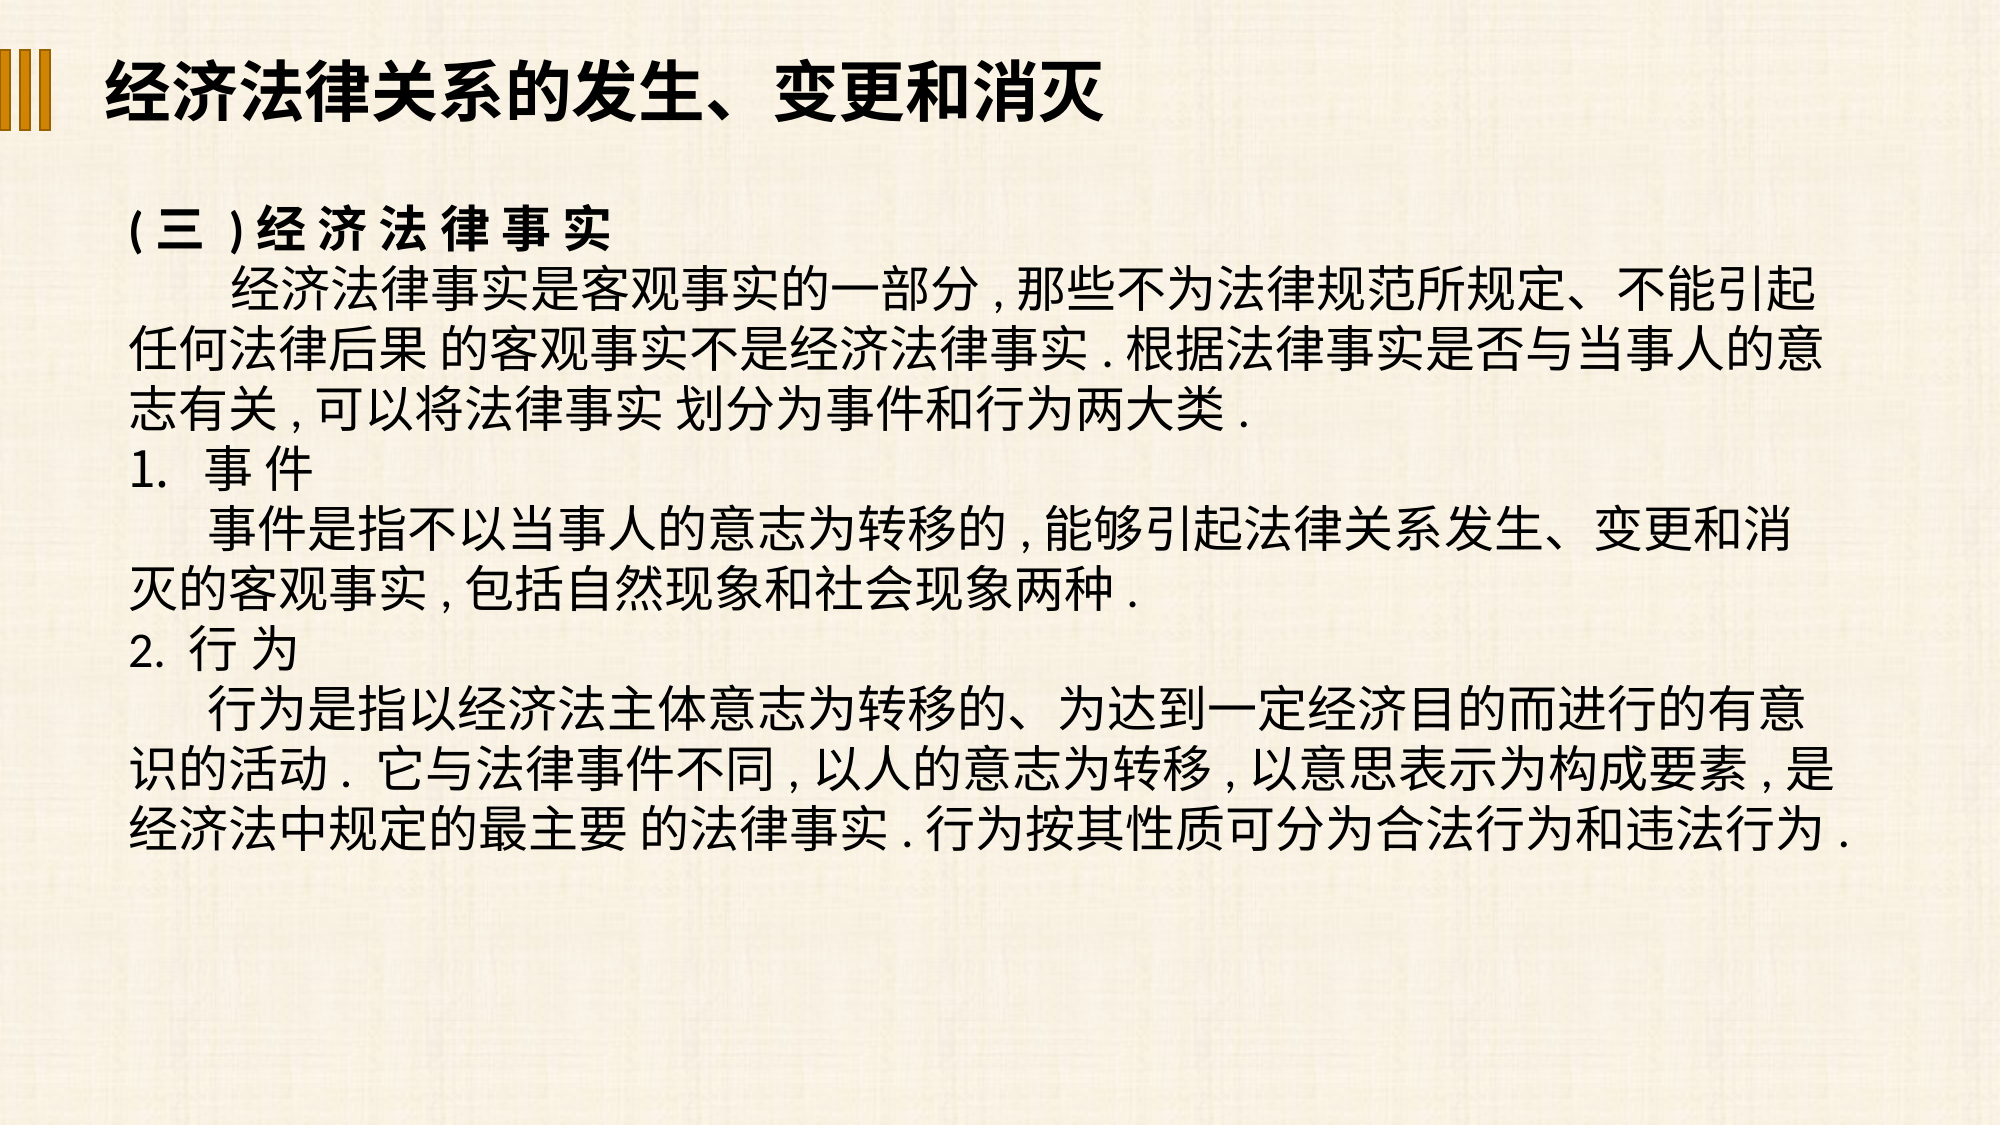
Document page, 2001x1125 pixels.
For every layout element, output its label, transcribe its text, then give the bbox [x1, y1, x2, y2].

text_box 经济法律关系的发生、变更和消灭 [89, 41, 1287, 137]
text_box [0, 49, 50, 131]
text_box (三 )经 济 法 律 事 实 经济法律事实是客观事实的一部分,那些不为法律规范所规定、不能引起任何法律后果 的客观事实不是经济法律事实.根据法律事实是否与当事人的意志有关,可以将法律事实 划分为事件和行为两大类. 事 件 事件是指不以当事人的意志为转移的,能够引起法律关系发生、变更和消灭的客观事实,包括自然现象和社会现象两种. 2. 行 为 行为是指以经济法主体意志为转移的、为达到一定经济目的而进行的有意识的活动. 它与法律事件不同,以人的意志为转移,以意思表示为构成要素,是经济法中规定的最主要 的法律事实.行为按其性质可分为合法行为和违法行为. [113, 190, 1857, 925]
